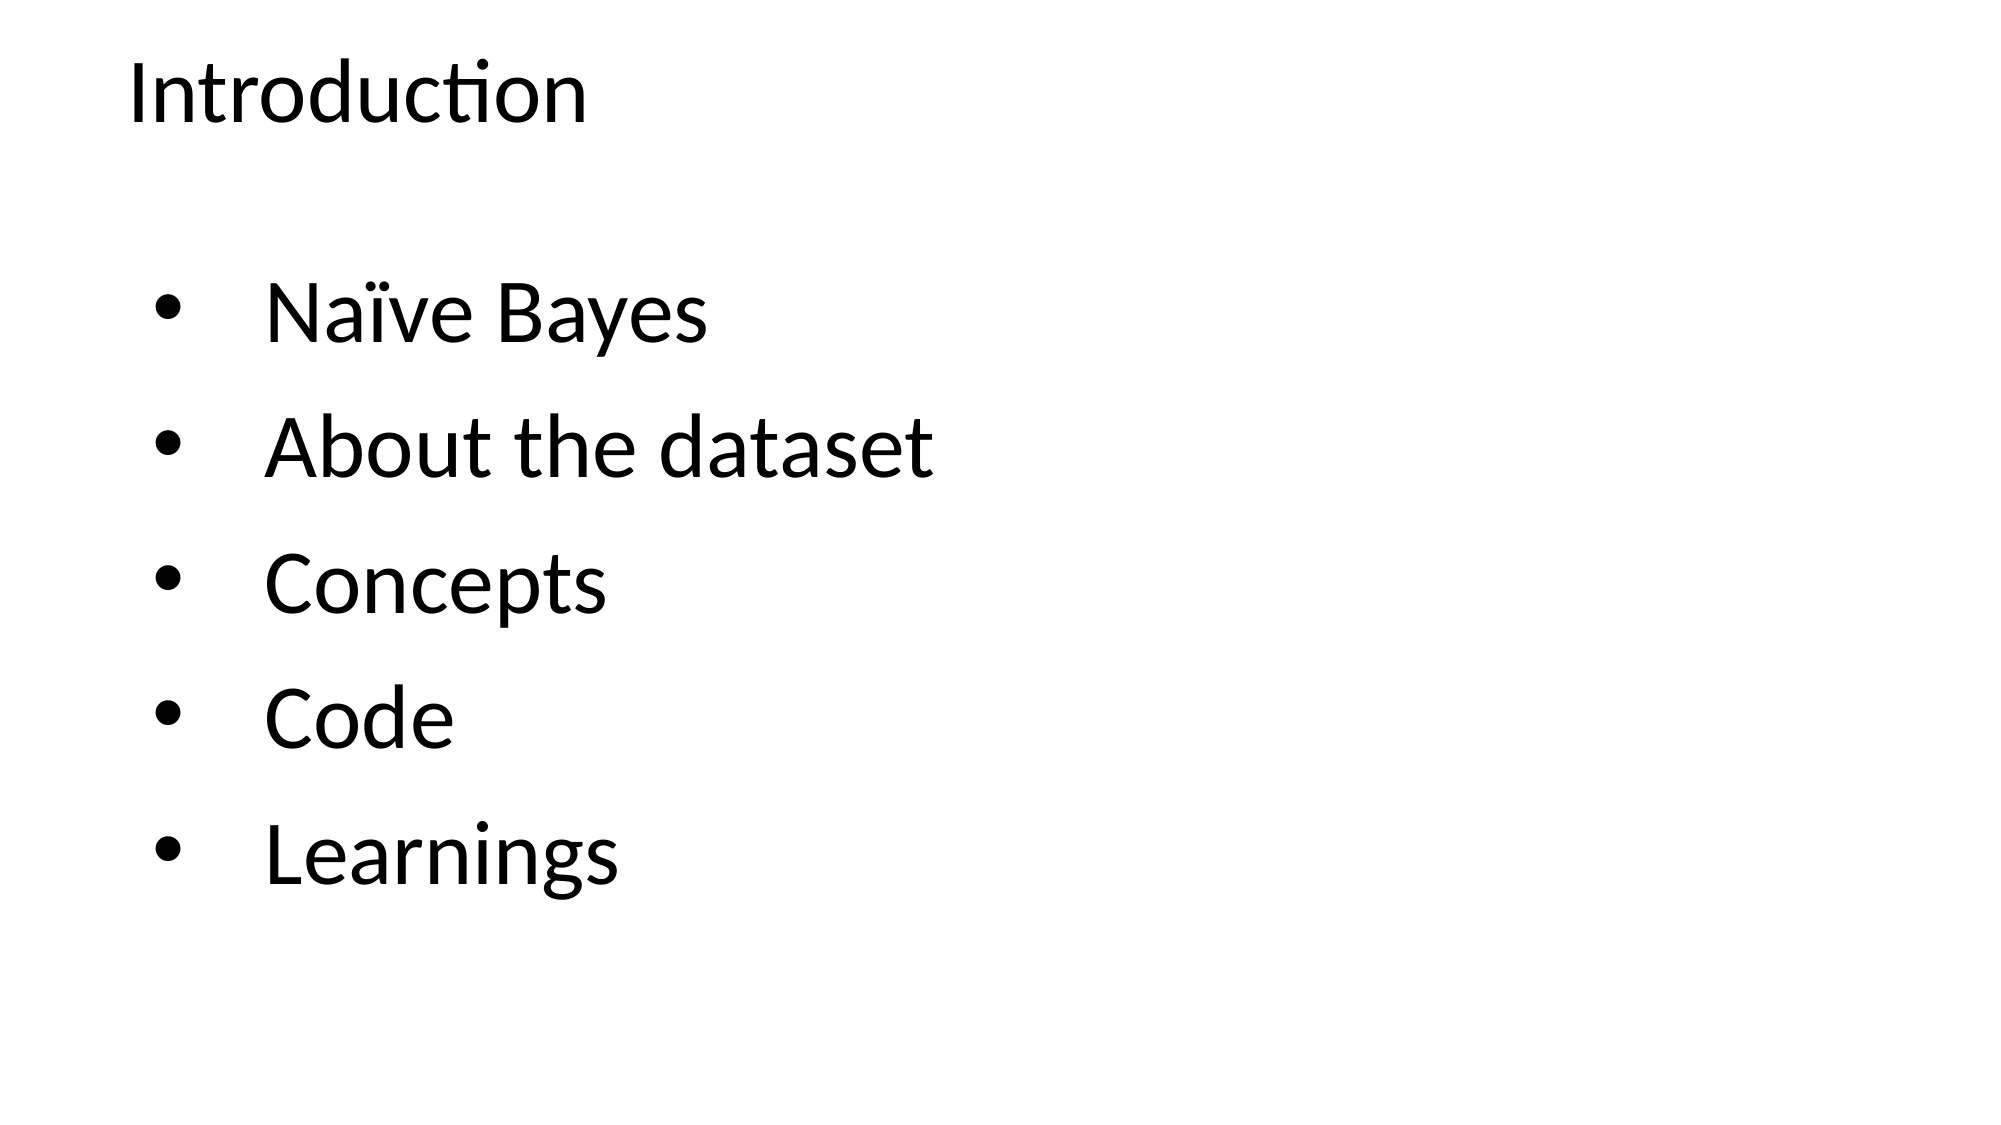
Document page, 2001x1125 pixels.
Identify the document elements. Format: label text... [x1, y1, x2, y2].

text_box Naïve Bayes About the dataset Concepts Code Learnings [137, 218, 1478, 910]
text_box Introduction [112, 23, 1000, 149]
